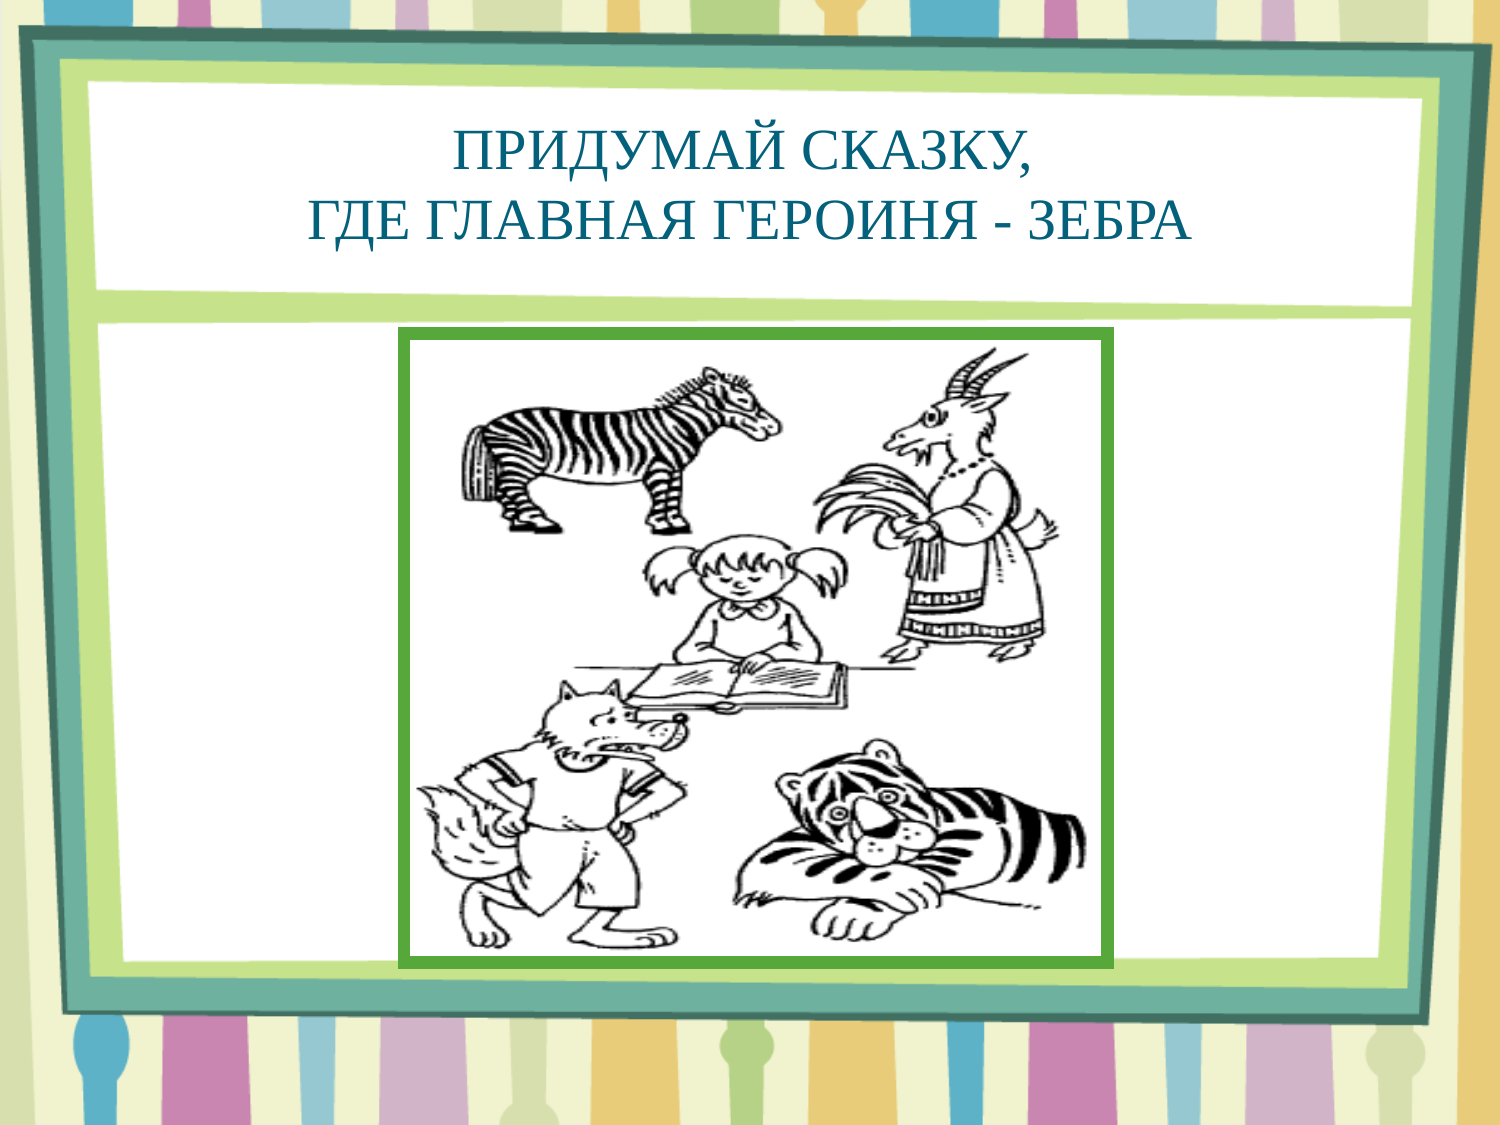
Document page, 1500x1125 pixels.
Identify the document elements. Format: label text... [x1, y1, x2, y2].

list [409, 339, 1102, 957]
title ПРИДУМАЙ СКАЗКУ, ГДЕ ГЛАВНАЯ ГЕРОИНЯ - ЗЕБРА [74, 87, 1426, 276]
picture [0, 0, 1500, 1125]
